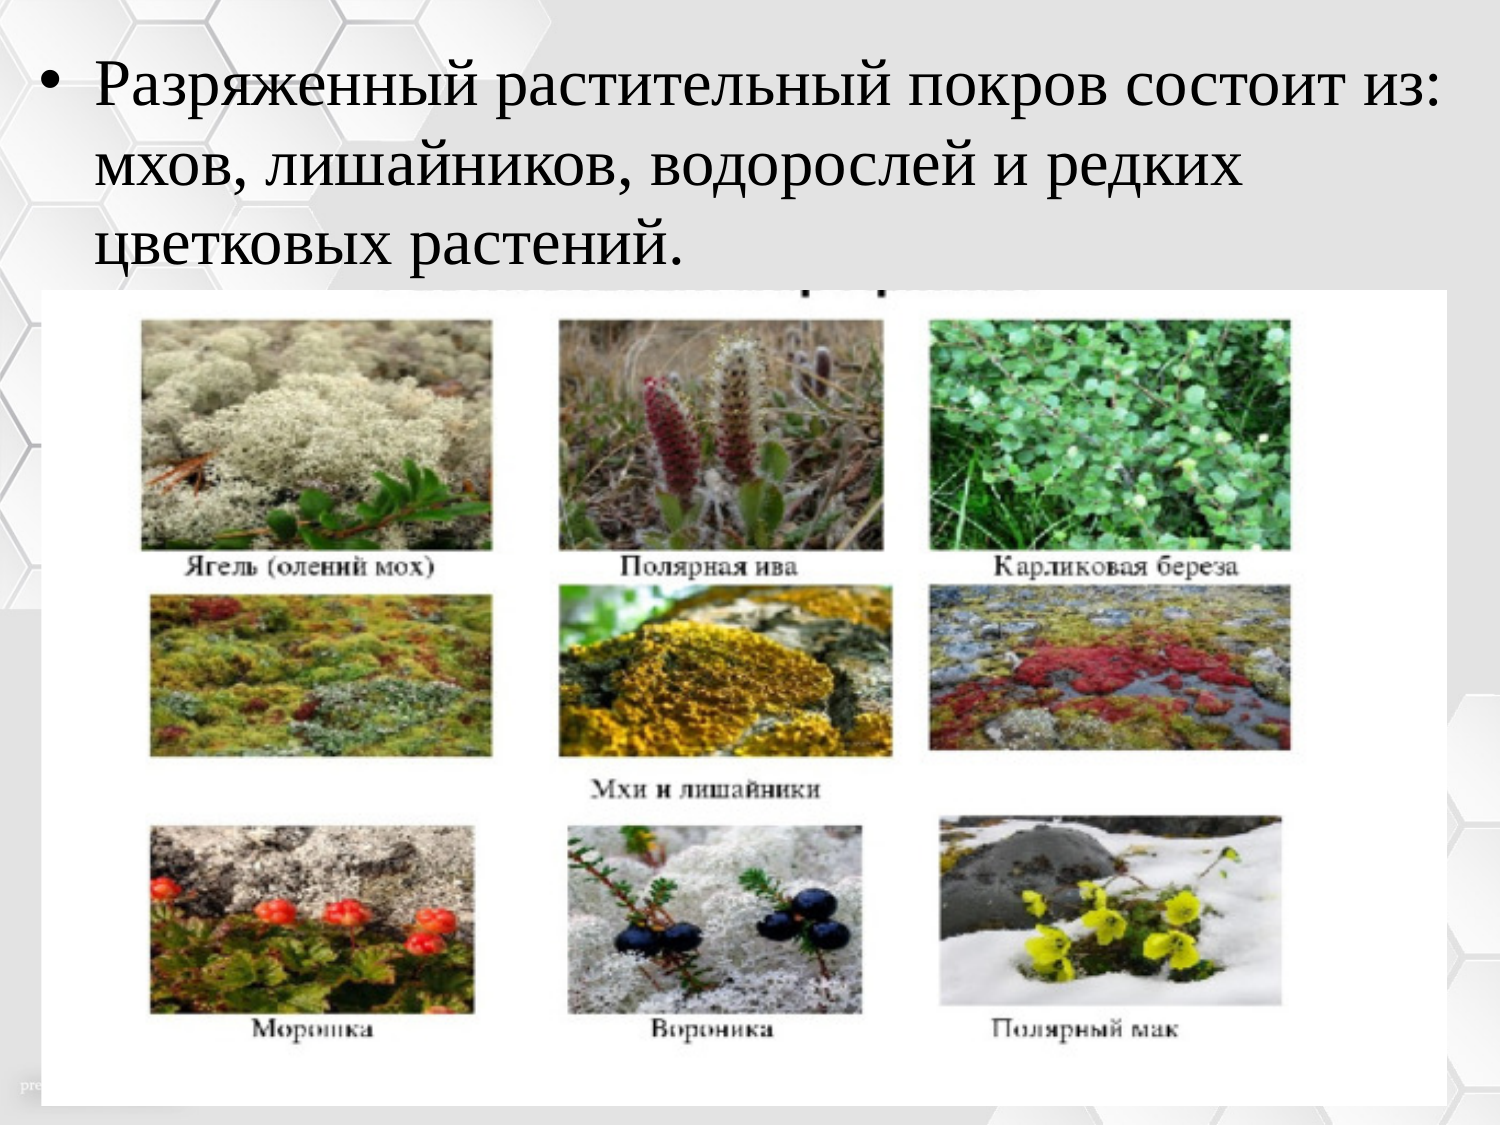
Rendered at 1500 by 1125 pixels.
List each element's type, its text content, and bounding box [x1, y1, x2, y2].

picture [0, 0, 1500, 1125]
list Разряженный растительный покров состоит из: мхов, лишайников, водорослей и редких цветковых растений. [23, 30, 1465, 315]
